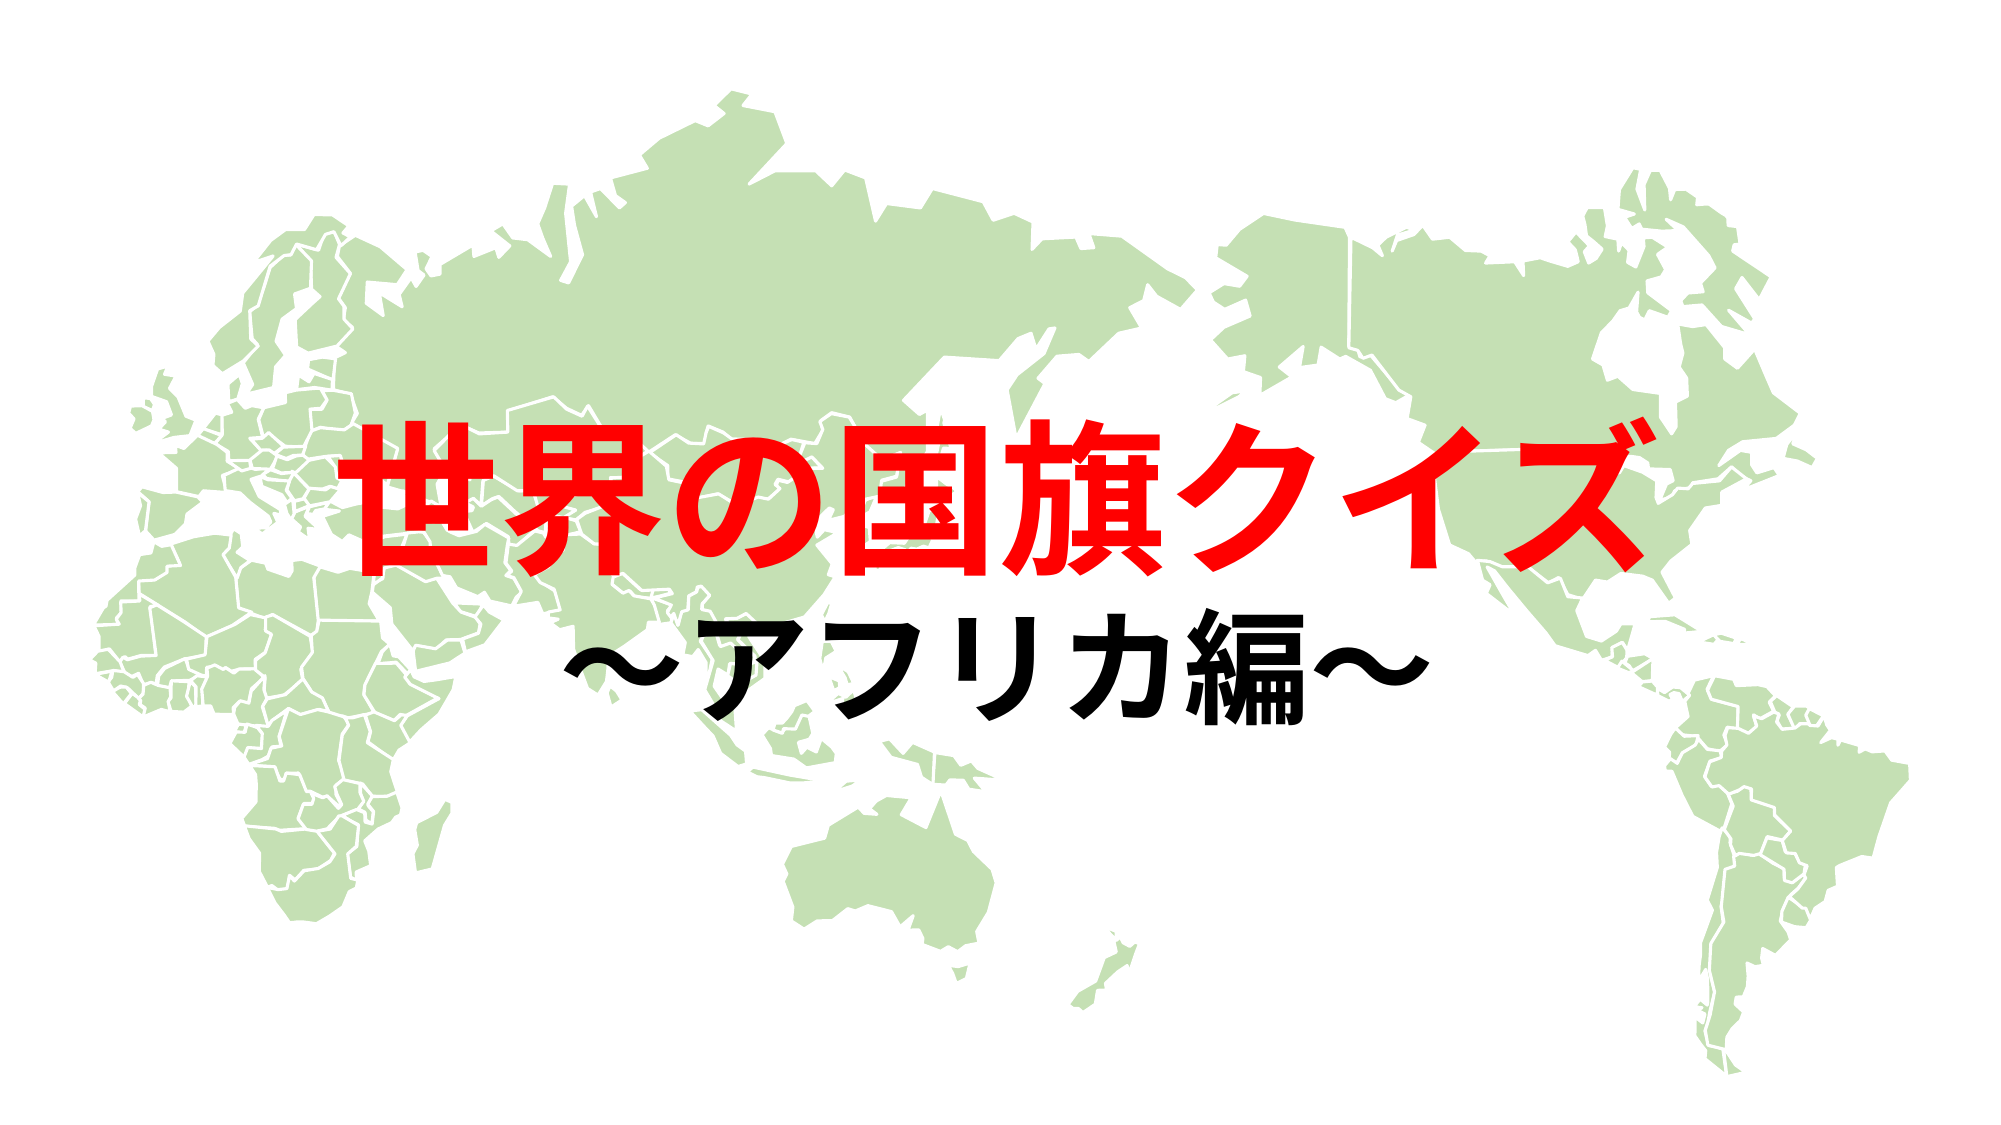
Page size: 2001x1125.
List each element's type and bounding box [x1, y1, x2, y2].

text_box [89, 88, 1911, 1077]
